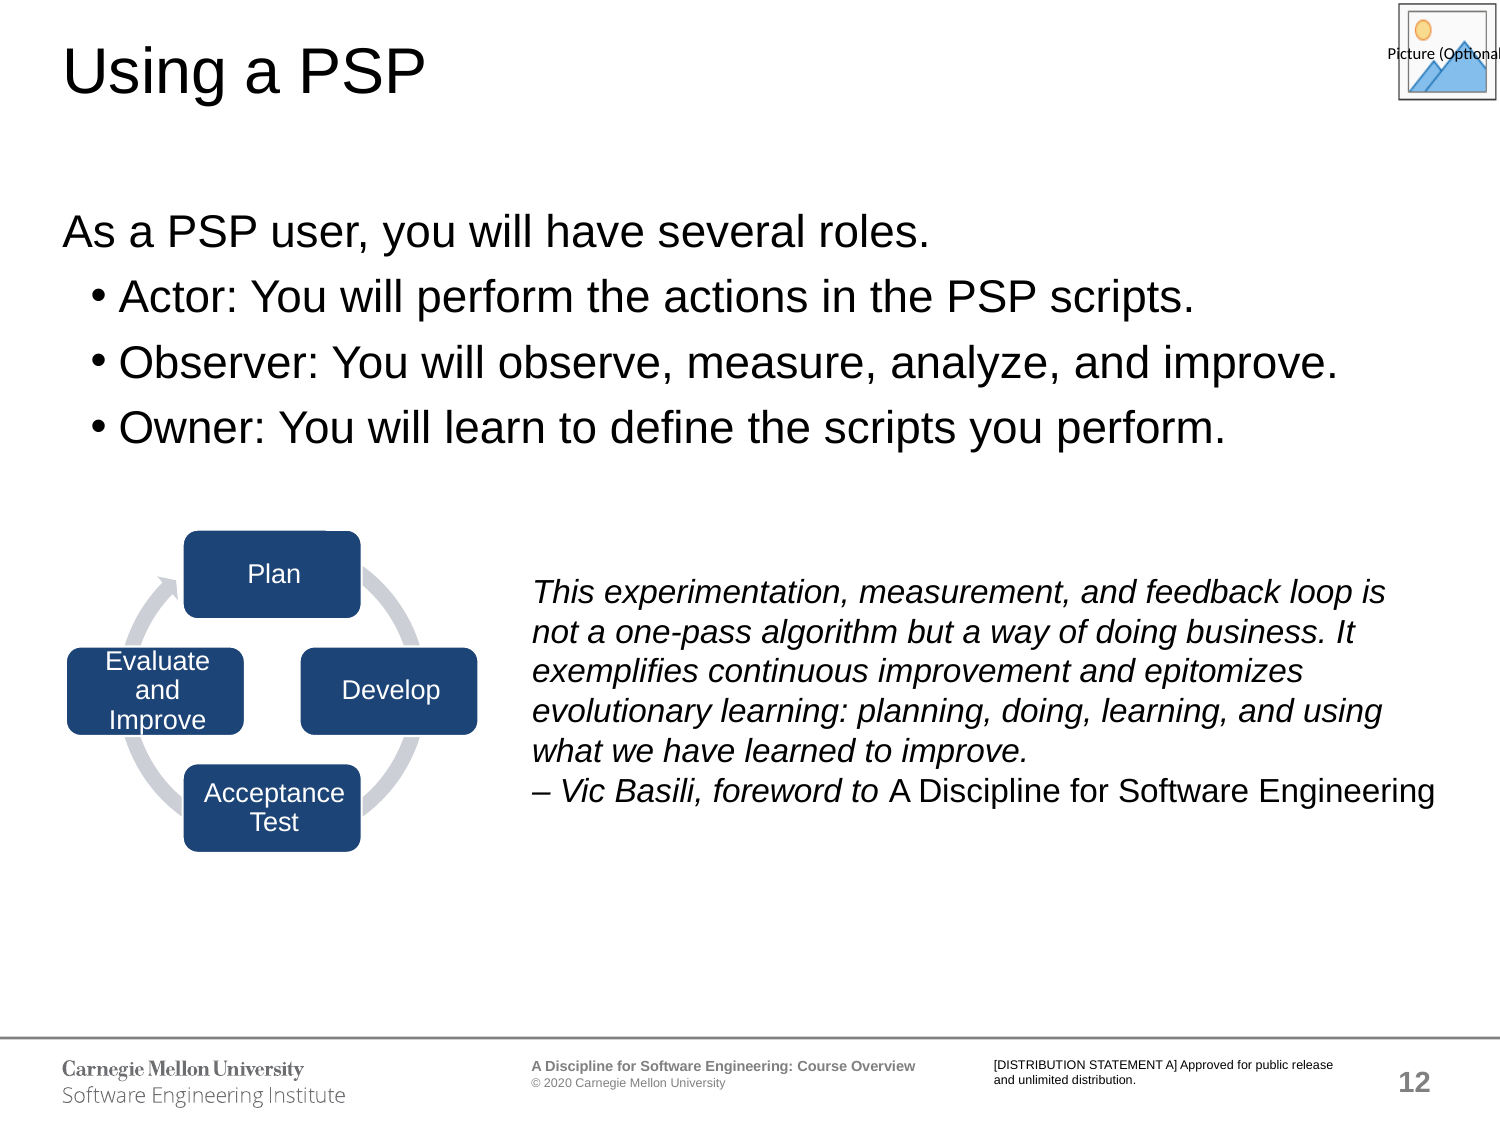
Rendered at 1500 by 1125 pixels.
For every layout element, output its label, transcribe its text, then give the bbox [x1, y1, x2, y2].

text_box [65, 521, 479, 862]
title Using a PSP [62, 37, 1338, 182]
picture [1394, 0, 1500, 105]
list As a PSP user, you will have several roles. Actor: You will perform the actions in the PSP scripts. Observer: You will observe, measure, analyze, and improve. Owner: You will learn to define the scripts you perform. [62, 201, 1431, 1000]
text_box This experimentation, measurement, and feedback loop is not a one-pass algorithm but a way of doing business. It exemplifies continuous improvement and epitomizes evolutionary learning: planning, doing, learning, and using what we have learned to improve. – Vic Basili, foreword to A Discipline for Software Engineering [517, 562, 1453, 817]
